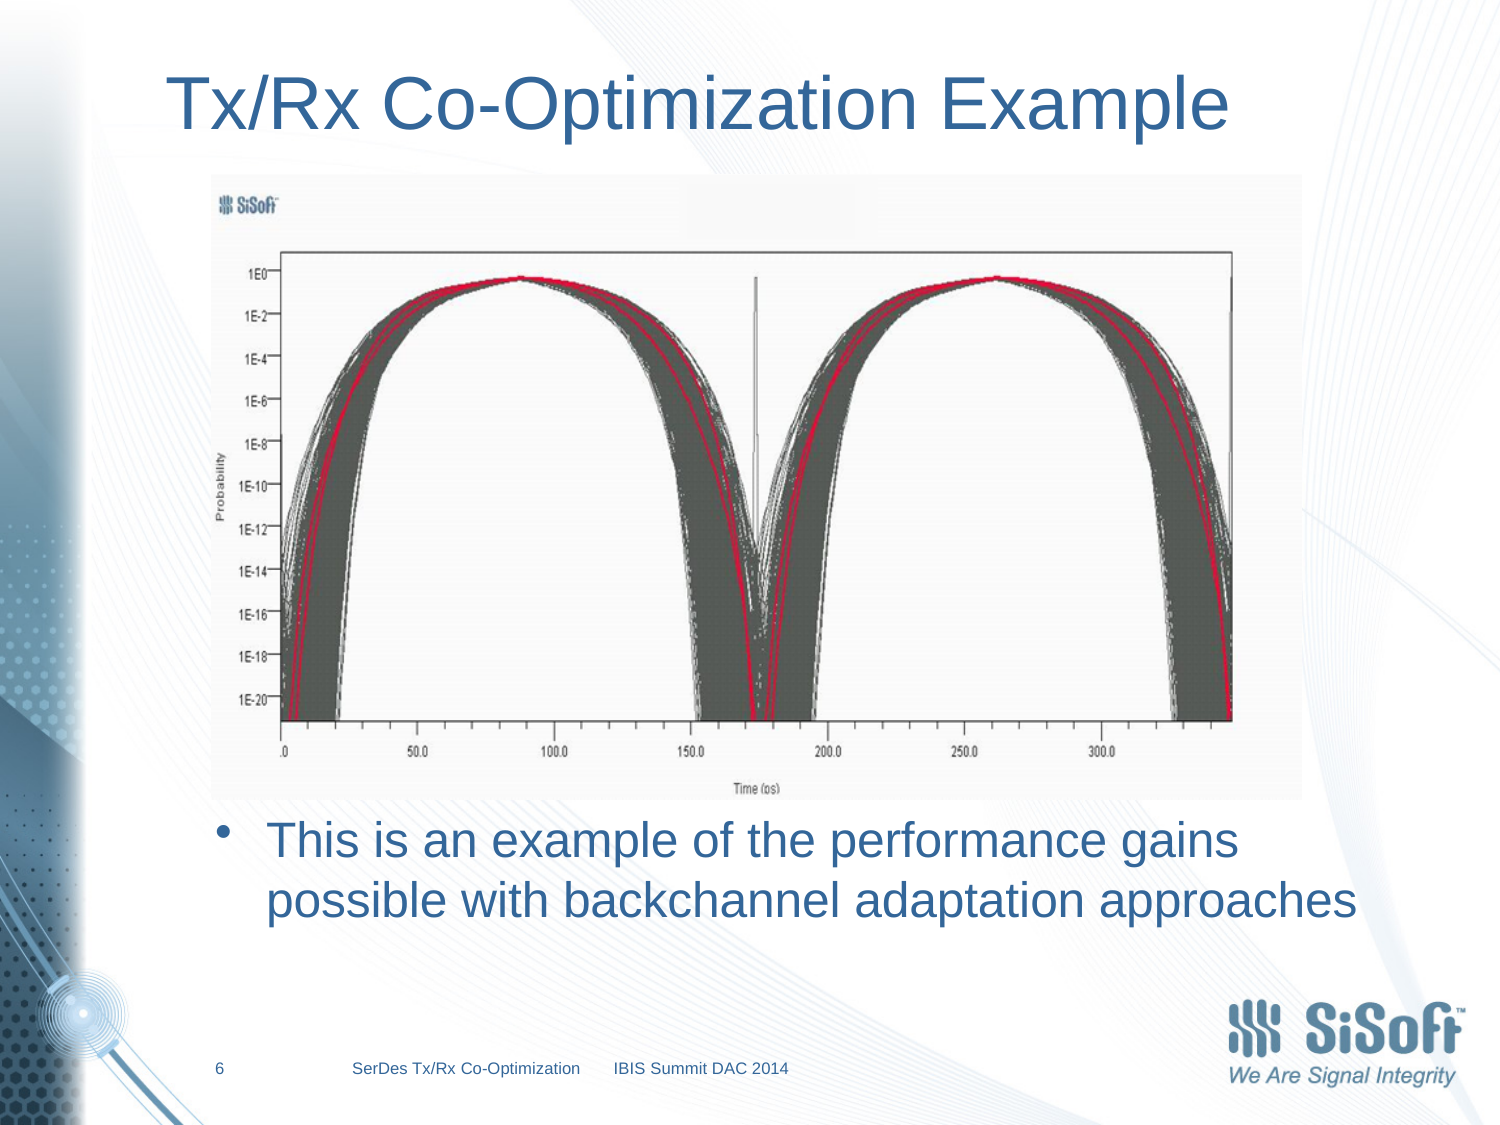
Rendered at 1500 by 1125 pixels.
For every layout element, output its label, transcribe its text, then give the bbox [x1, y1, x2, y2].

title Tx/Rx Co-Optimization Example [150, 24, 1450, 175]
footer 6 SerDes Tx/Rx Co-Optimization IBIS Summit DAC 2014 [200, 1050, 975, 1104]
picture [0, 0, 1500, 1125]
list This is an example of the performance gains possible with backchannel adaptation approaches [200, 800, 1400, 988]
